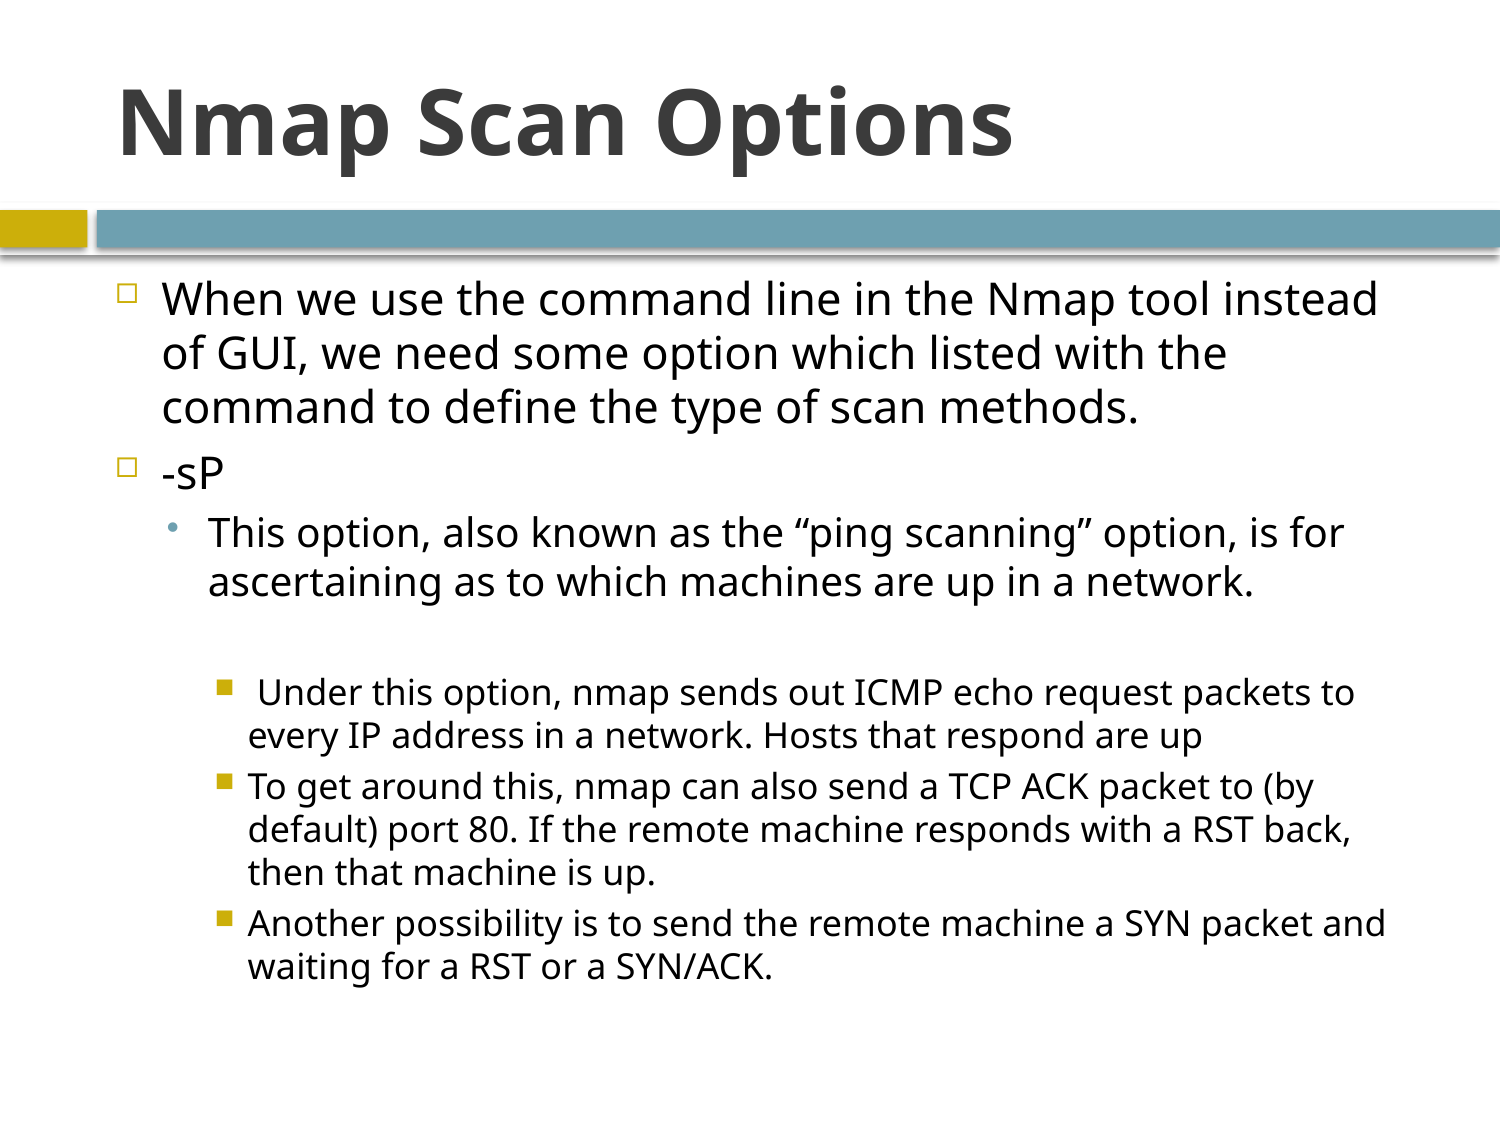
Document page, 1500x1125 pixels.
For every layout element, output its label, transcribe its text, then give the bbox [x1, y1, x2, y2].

list When we use the command line in the Nmap tool instead of GUI, we need some option which listed with the command to define the type of scan methods. -sP This option, also known as the “ping scanning” option, is for ascertaining as to which machines are up in a network. Under this option, nmap sends out ICMP echo request packets to every IP address in a network. Hosts that respond are up To get around this, nmap can also send a TCP ACK packet to (by default) port 80. If the remote machine responds with a RST back, then that machine is up. Another possibility is to send the remote machine a SYN packet and waiting for a RST or a SYN/ACK. [100, 262, 1438, 1000]
title Nmap Scan Options [100, 37, 1438, 200]
